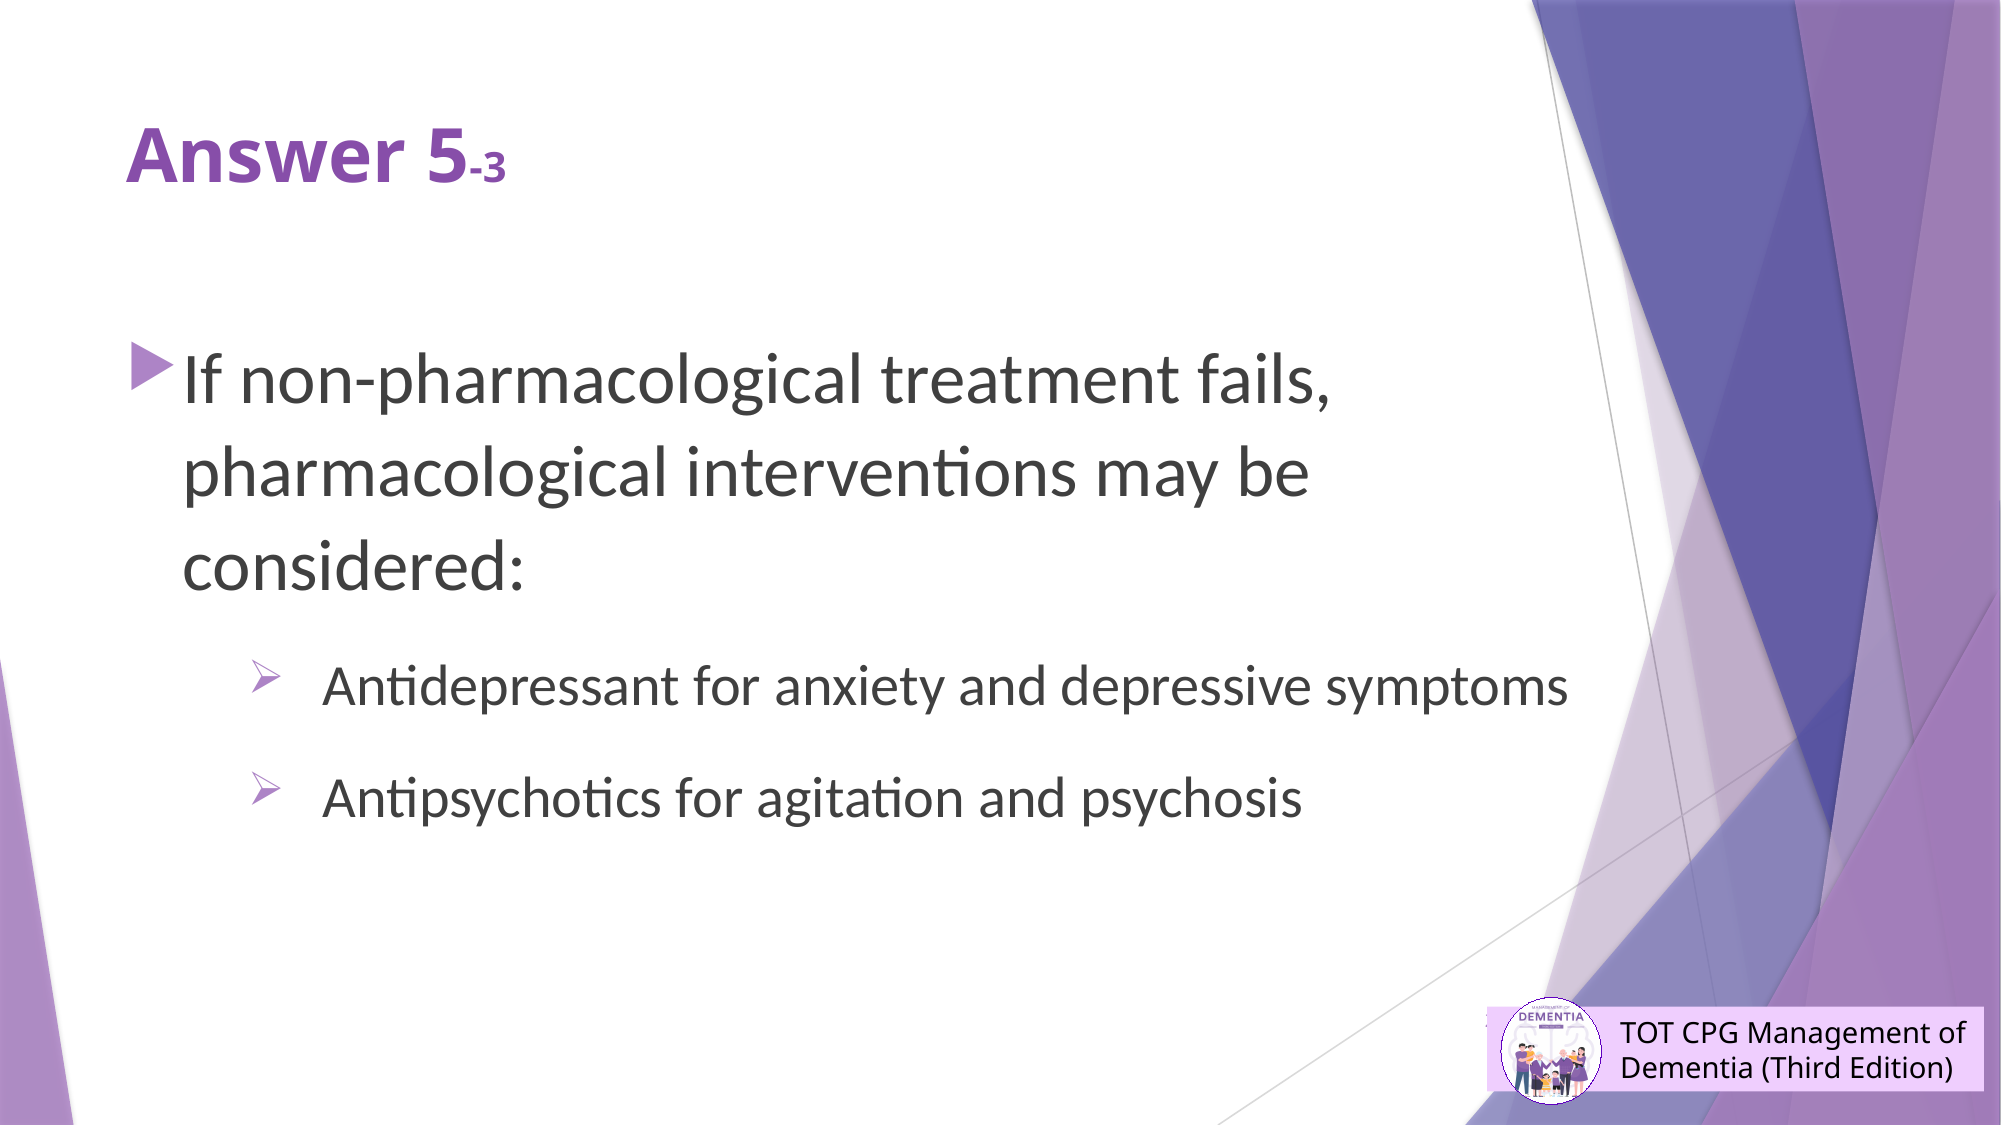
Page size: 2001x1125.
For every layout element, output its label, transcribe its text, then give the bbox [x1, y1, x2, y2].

list If non-pharmacological treatment fails, pharmacological interventions may be considered: Antidepressant for anxiety and depressive symptoms Antipsychotics for agitation and psychosis [111, 316, 1623, 991]
slide_number 22 [1409, 991, 1522, 1051]
title Answer 5-3 [111, 99, 1522, 316]
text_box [1486, 996, 1985, 1105]
